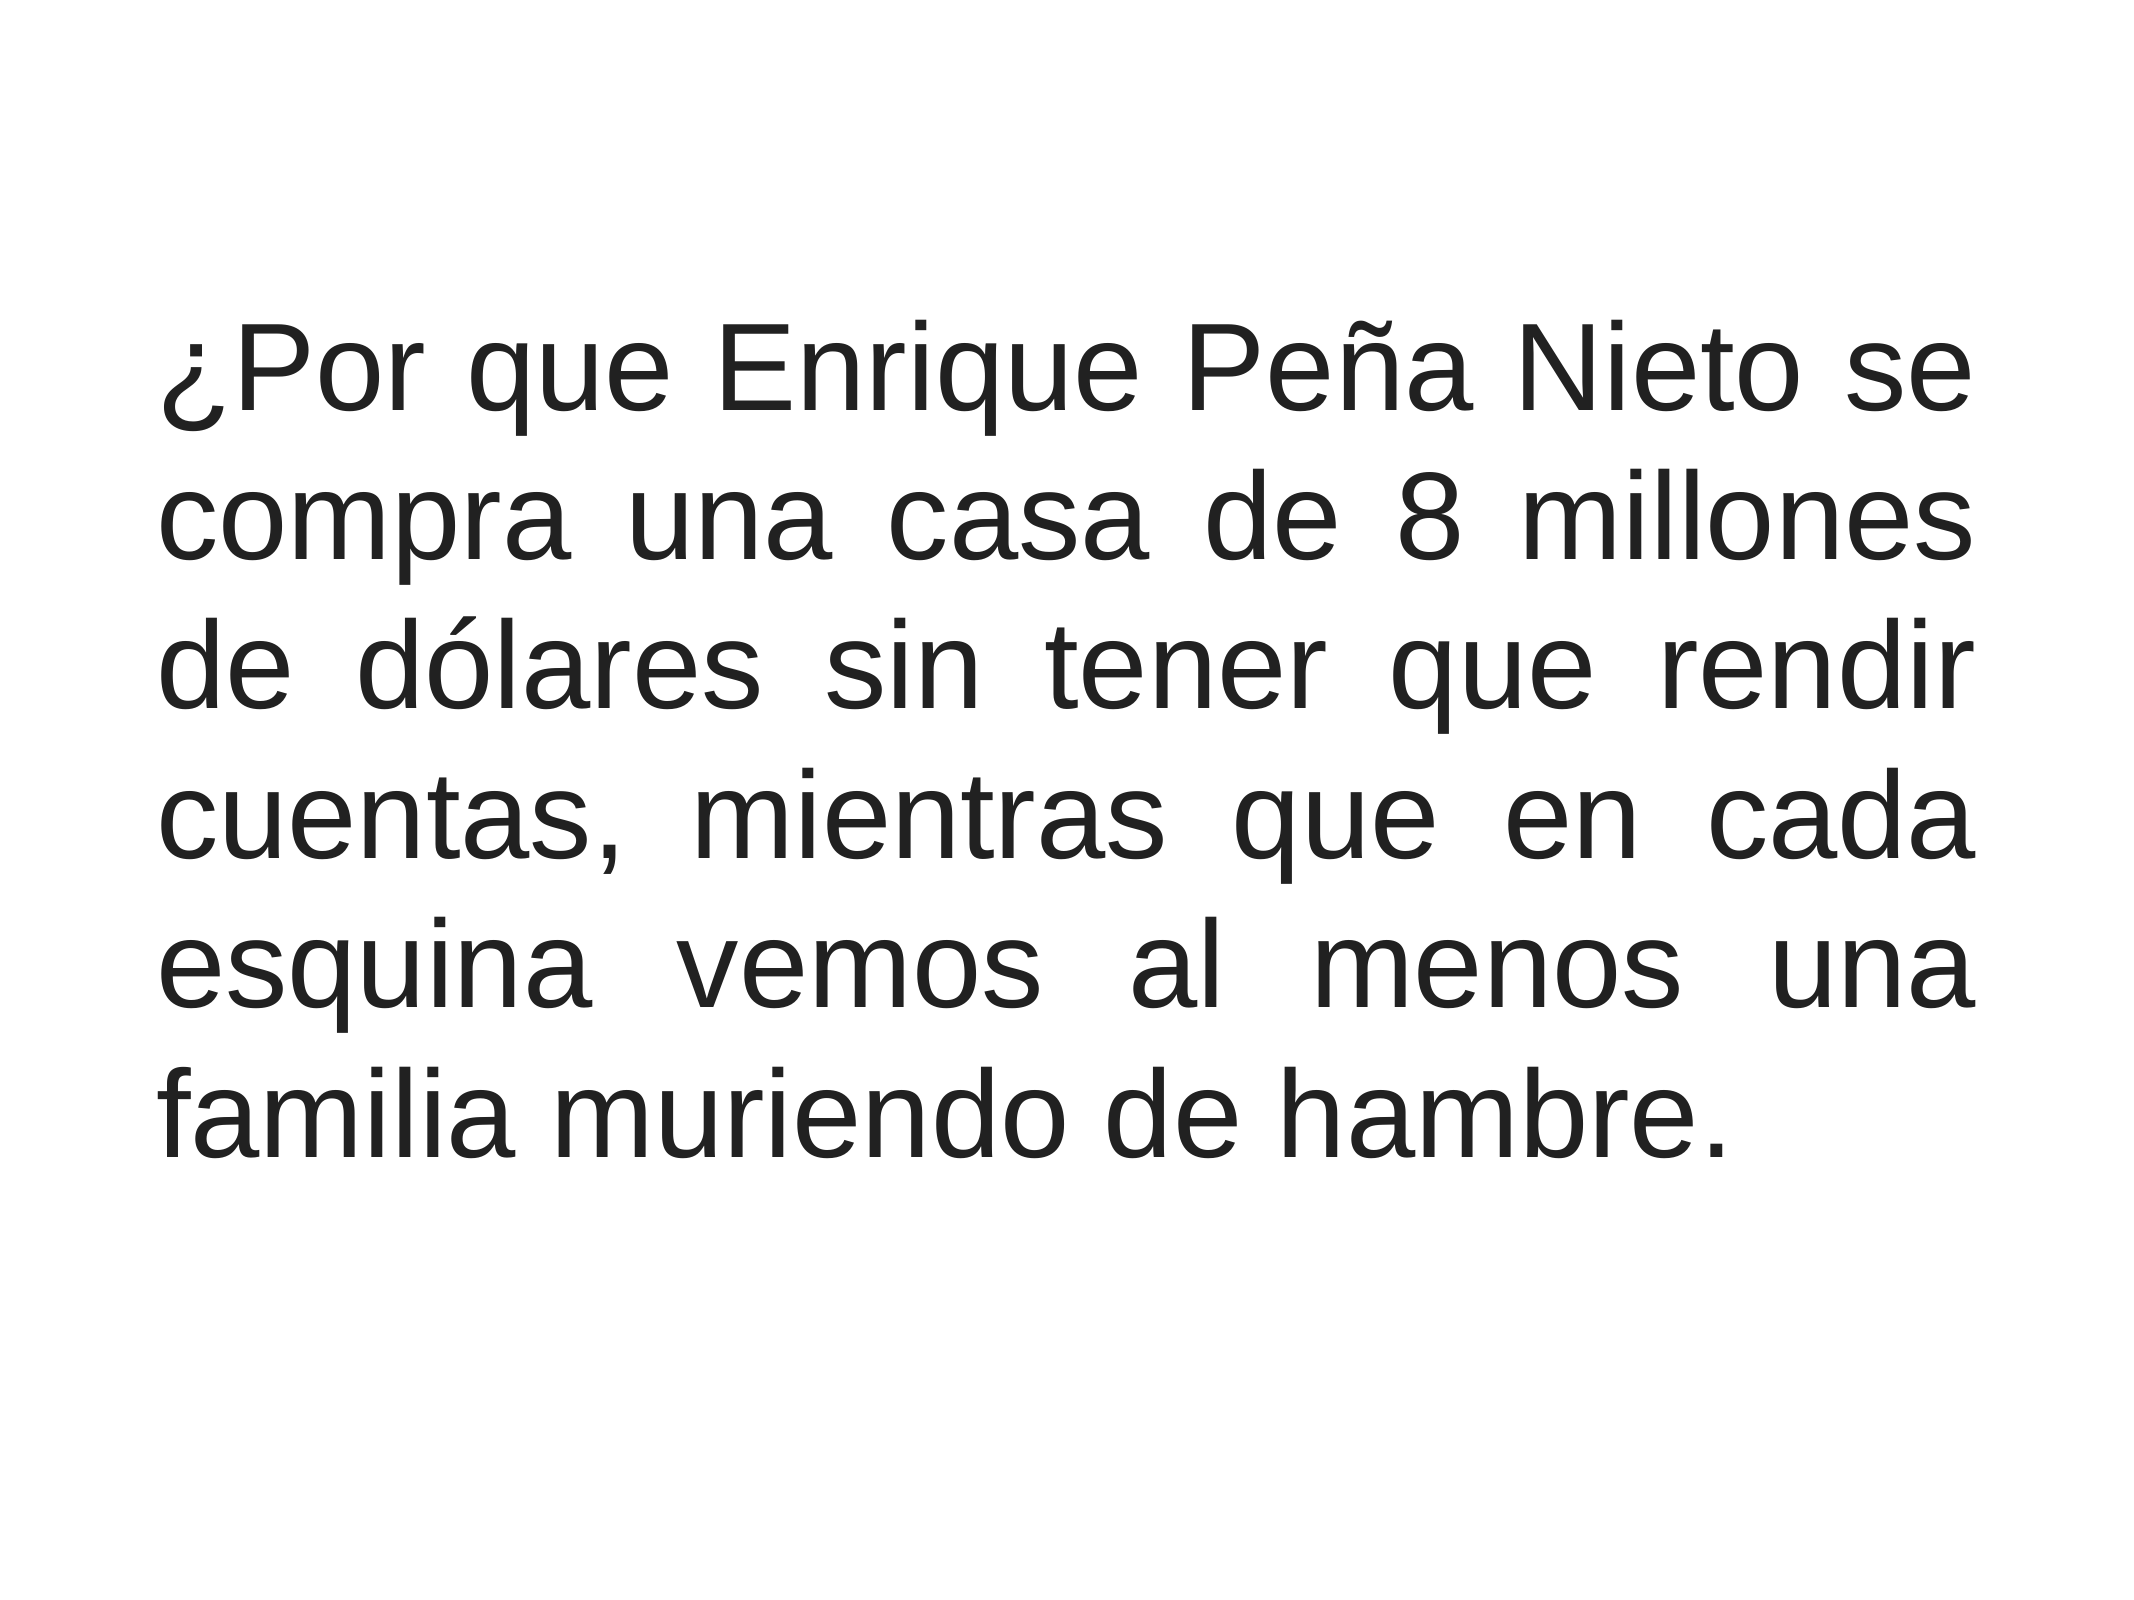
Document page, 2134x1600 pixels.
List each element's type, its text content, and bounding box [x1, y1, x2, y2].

list ¿Por que Enrique Peña Nieto se compra una casa de 8 millones de dólares sin tener que rendir cuentas, mientras que en cada esquina vemos al menos una familia muriendo de hambre. [155, 207, 1978, 1393]
